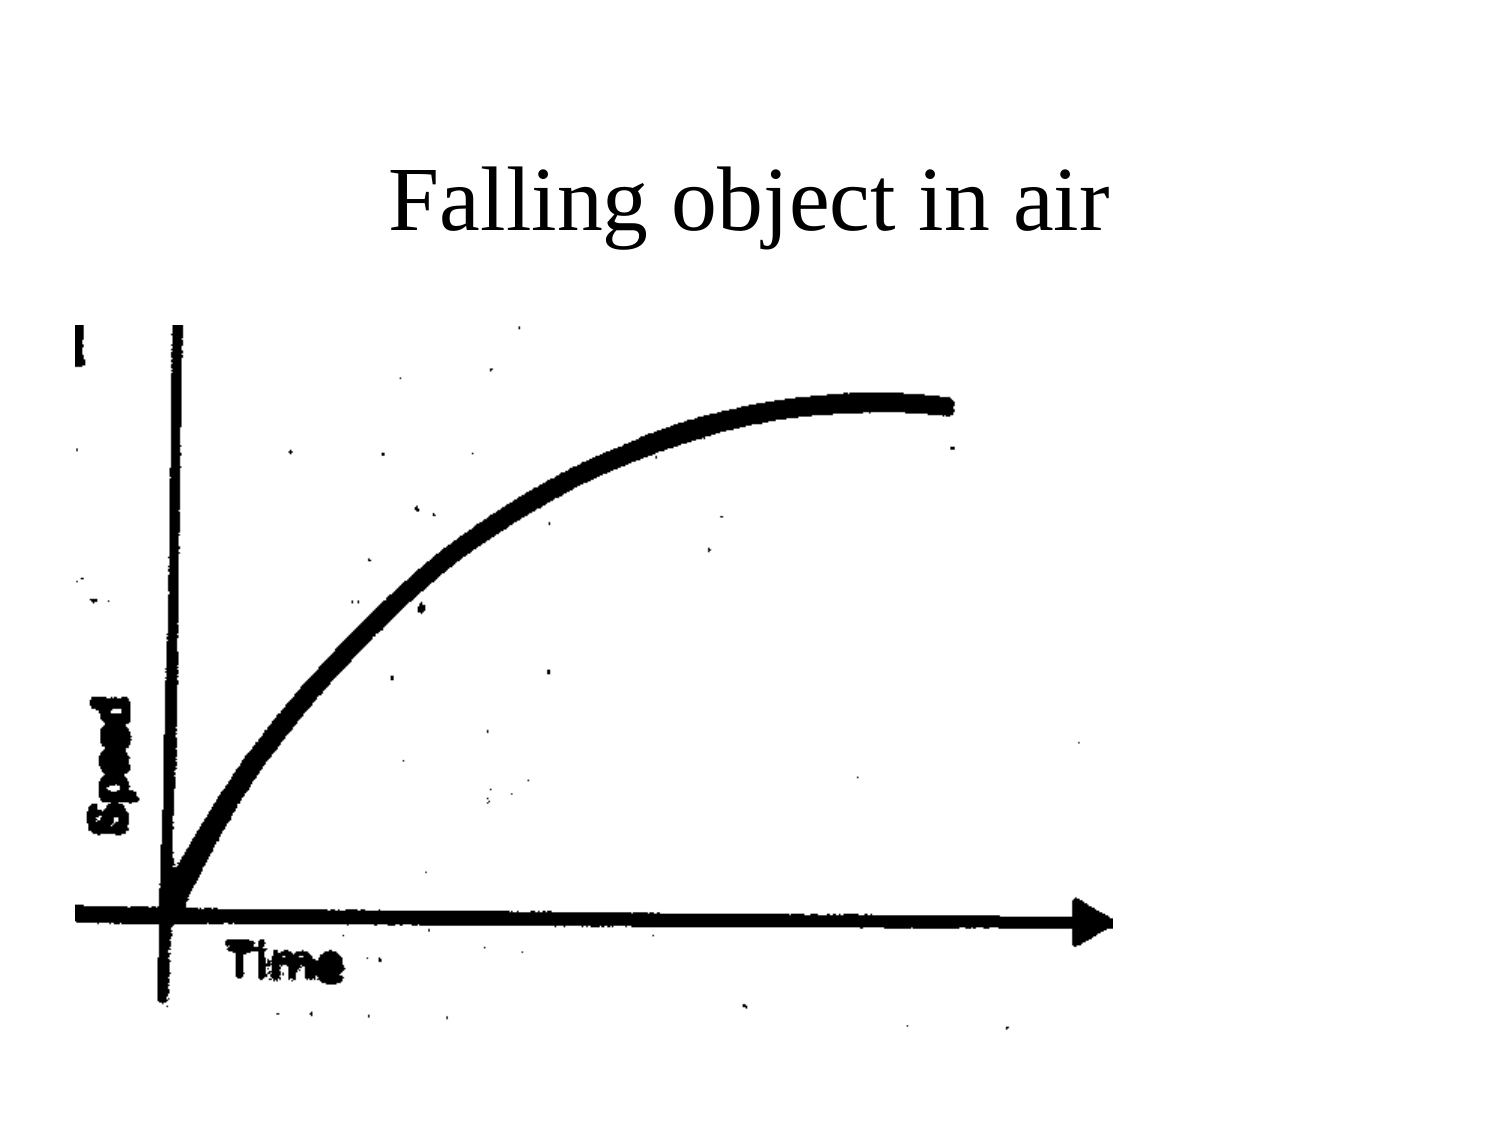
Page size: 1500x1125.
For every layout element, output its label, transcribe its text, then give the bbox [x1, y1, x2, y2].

title Falling object in air [112, 99, 1388, 288]
picture [74, 325, 1113, 1037]
